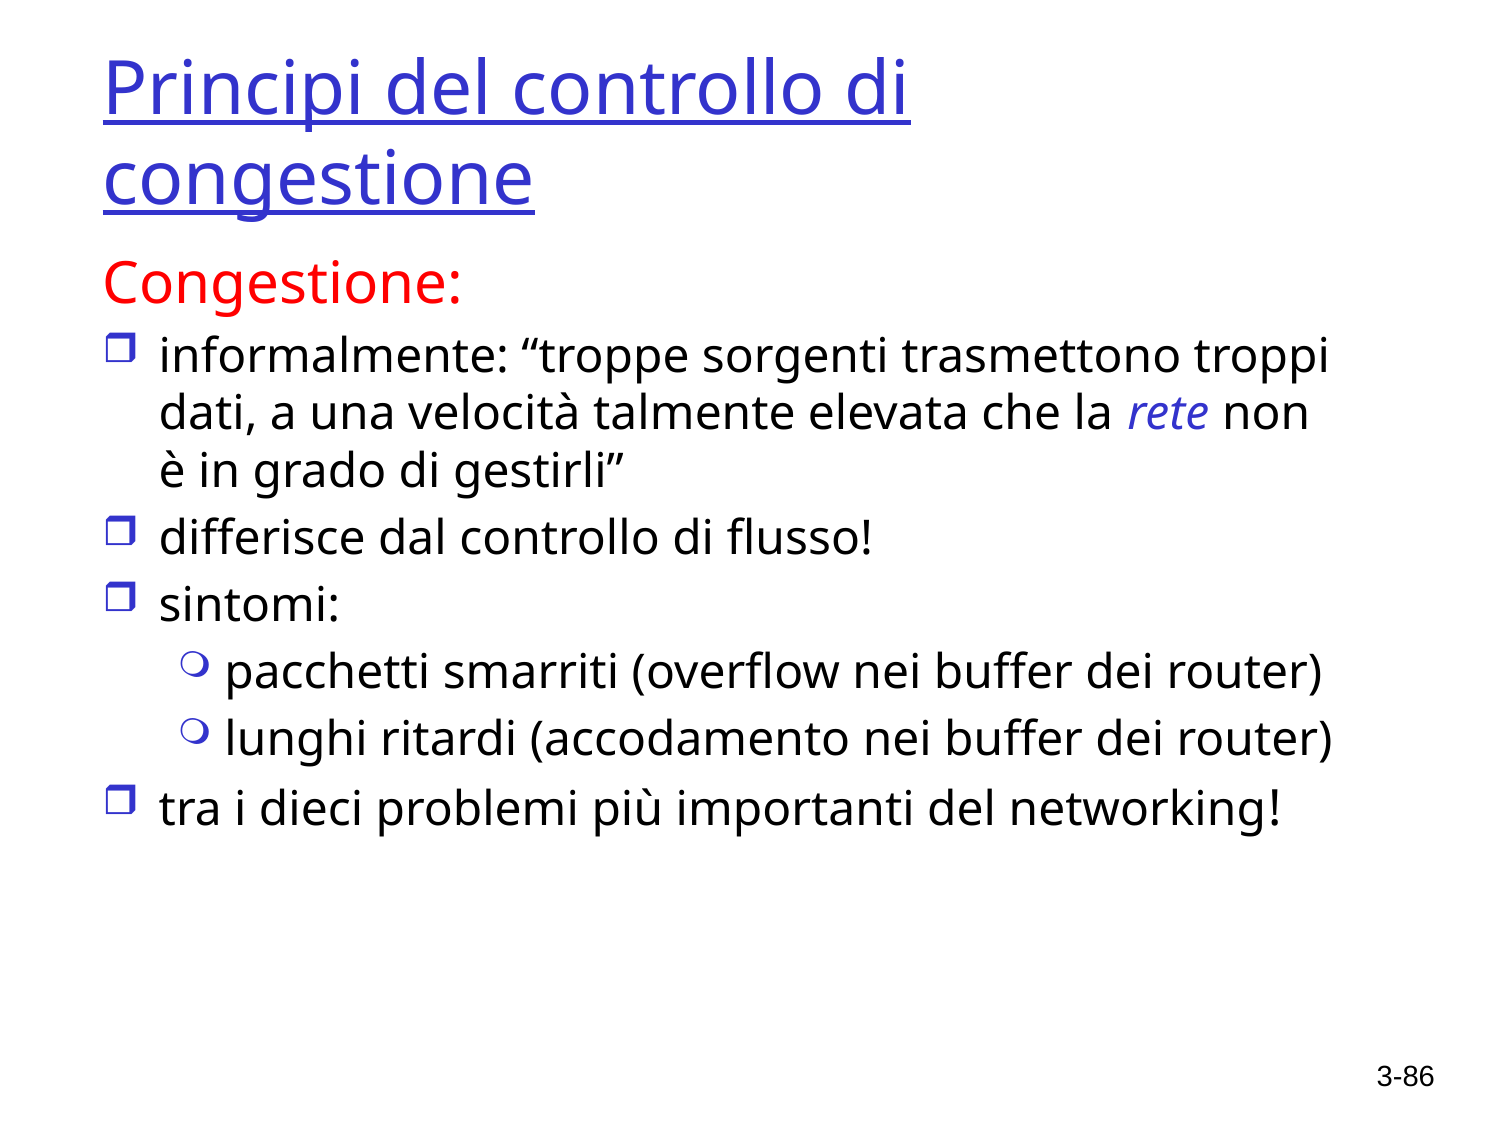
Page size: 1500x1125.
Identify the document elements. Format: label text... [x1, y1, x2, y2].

list Congestione: informalmente: “troppe sorgenti trasmettono troppi dati, a una velocità talmente elevata che la rete non è in grado di gestirli” differisce dal controllo di flusso! sintomi: pacchetti smarriti (overflow nei buffer dei router) lunghi ritardi (accodamento nei buffer dei router) tra i dieci problemi più importanti del networking! [87, 237, 1362, 1026]
slide_number 3-86 [1338, 1049, 1451, 1125]
title Principi del controllo di congestione [87, 35, 1363, 224]
